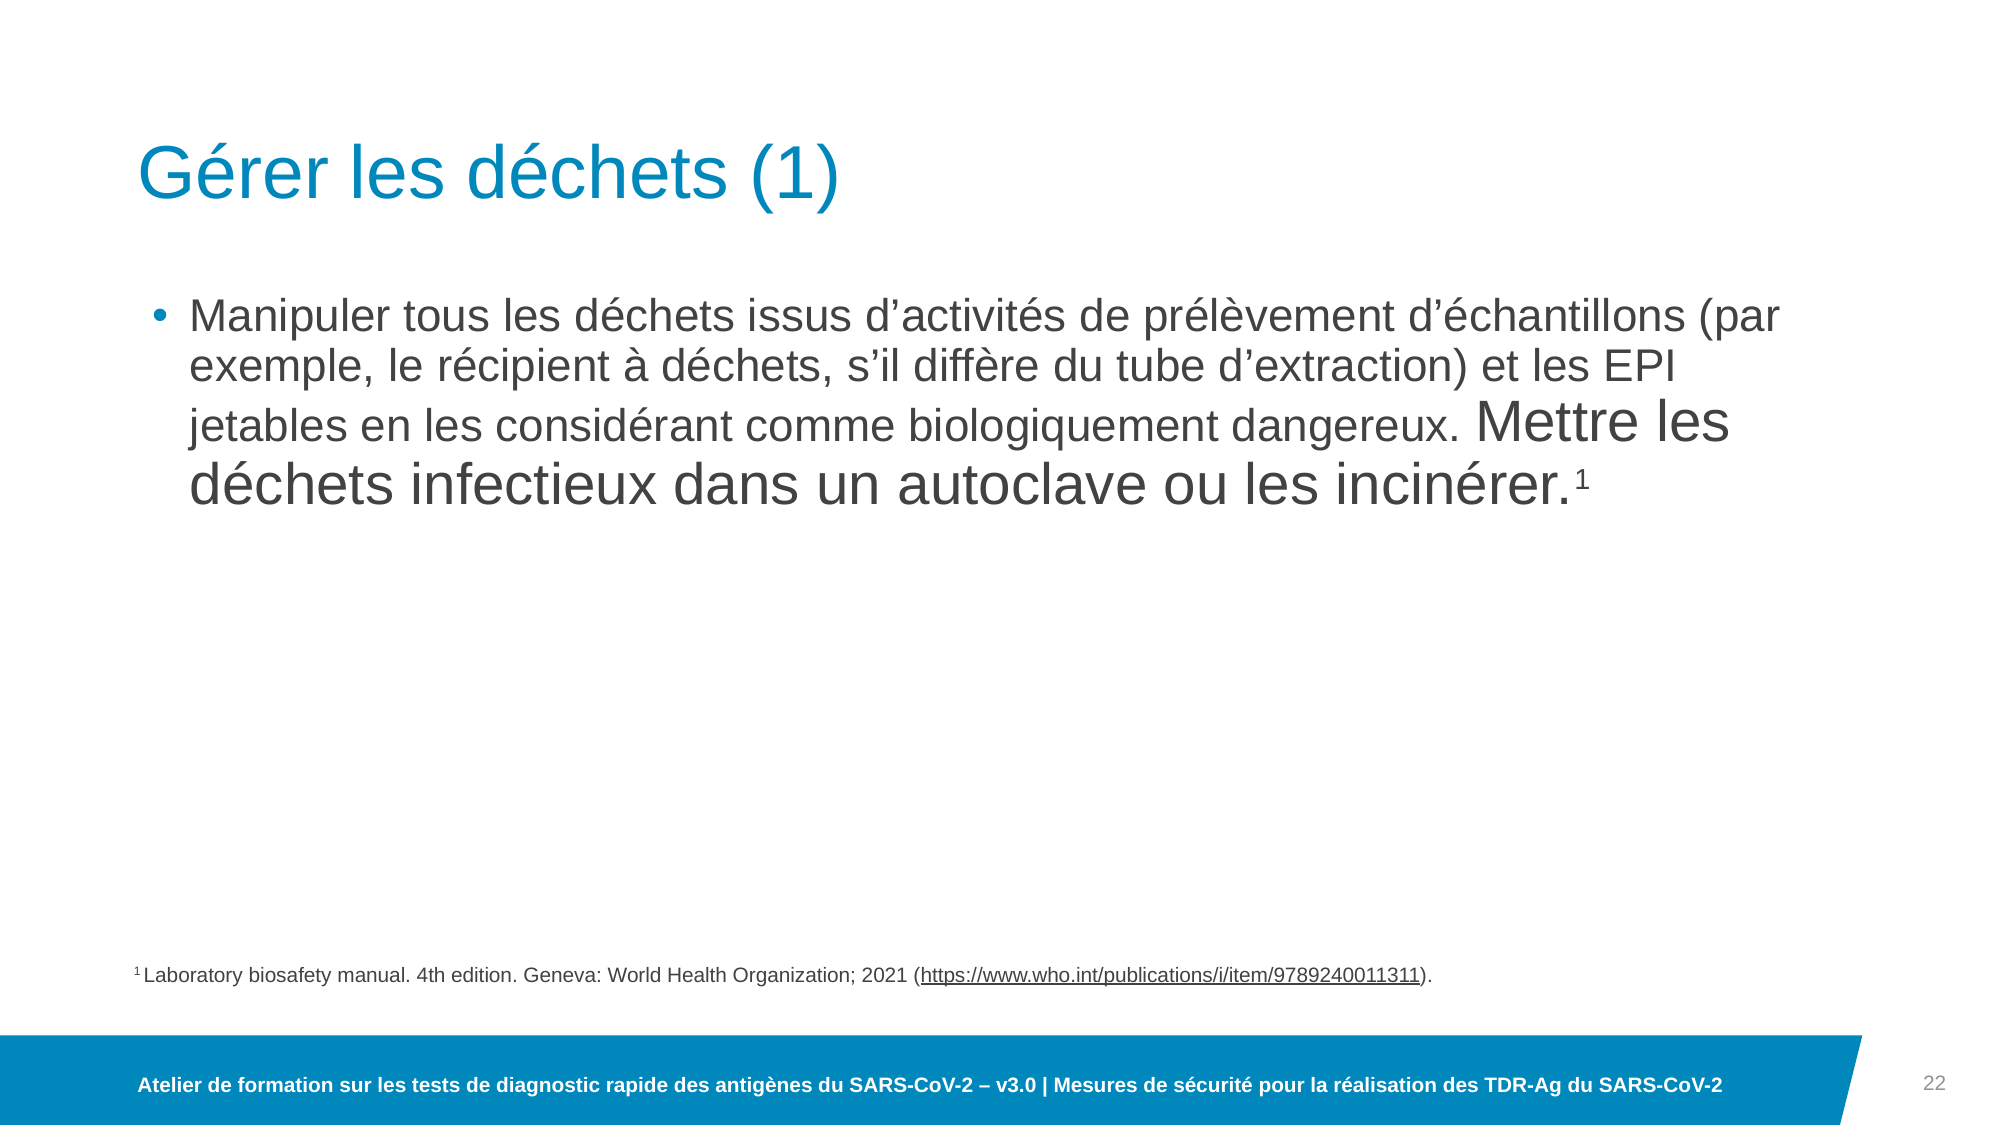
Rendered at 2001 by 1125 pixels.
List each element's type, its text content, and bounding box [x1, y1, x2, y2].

text_box 1 Laboratory biosafety manual. 4th edition. Geneva: World Health Organization; 2021 (https://www.who.int/publications/i/item/9789240011311). [118, 953, 1905, 994]
list Manipuler tous les déchets issus d’activités de prélèvement d’échantillons (par exemple, le récipient à déchets, s’il diffère du tube d’extraction) et les EPI jetables en les considérant comme biologiquement dangereux. Mettre les déchets infectieux dans un autoclave ou les incinérer.1 [137, 284, 1863, 860]
title Gérer les déchets (1) [137, 59, 1863, 215]
footer Atelier de formation sur les tests de diagnostic rapide des antigènes du SARS-CoV-2 – v3.0 | Mesures de sécurité pour la réalisation des TDR-Ag du SARS-CoV-2 [137, 1042, 1762, 1125]
slide_number 22 [1862, 1035, 1947, 1125]
